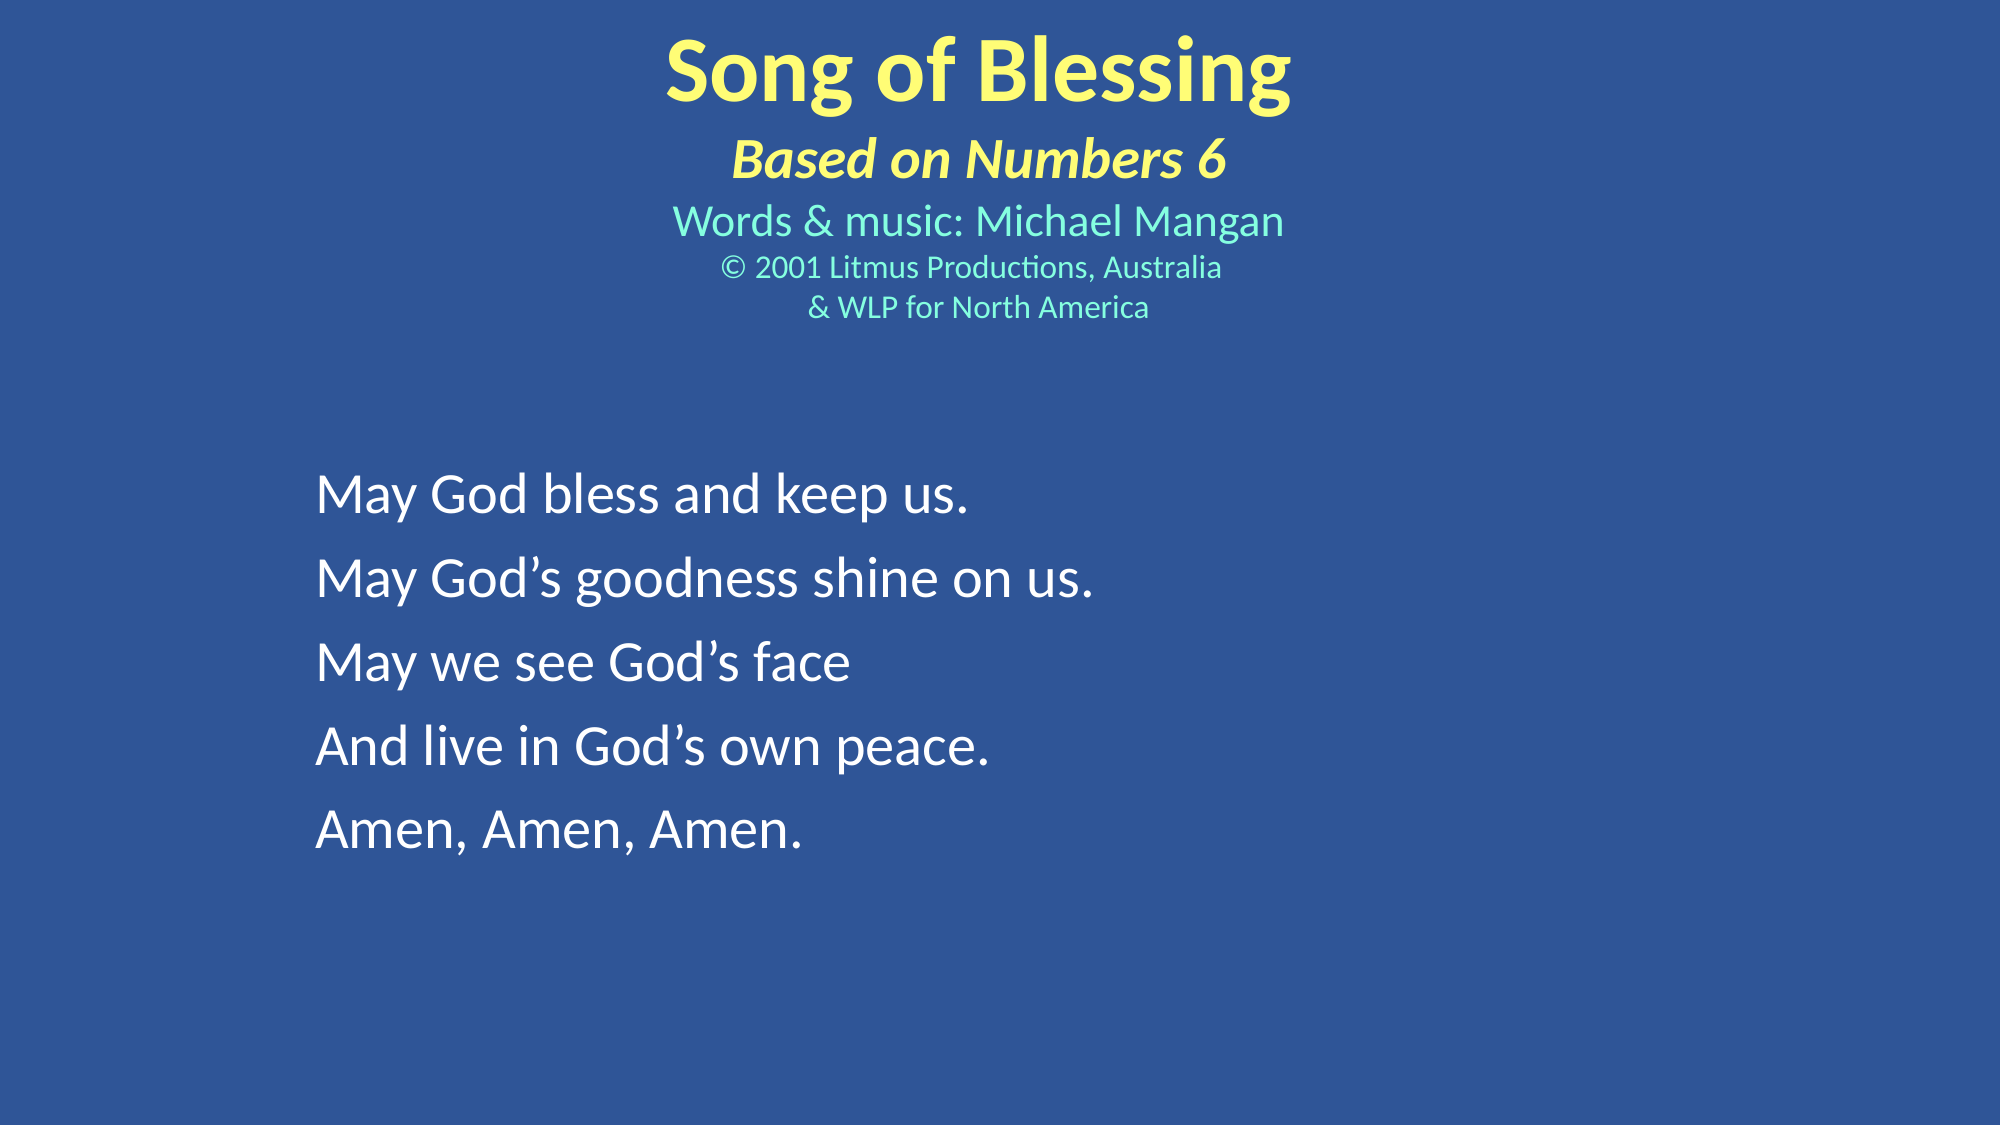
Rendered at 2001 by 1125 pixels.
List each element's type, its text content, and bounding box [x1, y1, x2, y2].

list May God bless and keep us. May God’s goodness shine on us. May we see God’s face And live in God’s own peace. Amen, Amen, Amen. [300, 455, 1700, 880]
text_box Song of Blessing Based on Numbers 6 Words & music: Michael Mangan © 2001 Litmus Productions, Australia & WLP for North America [291, 7, 1667, 327]
